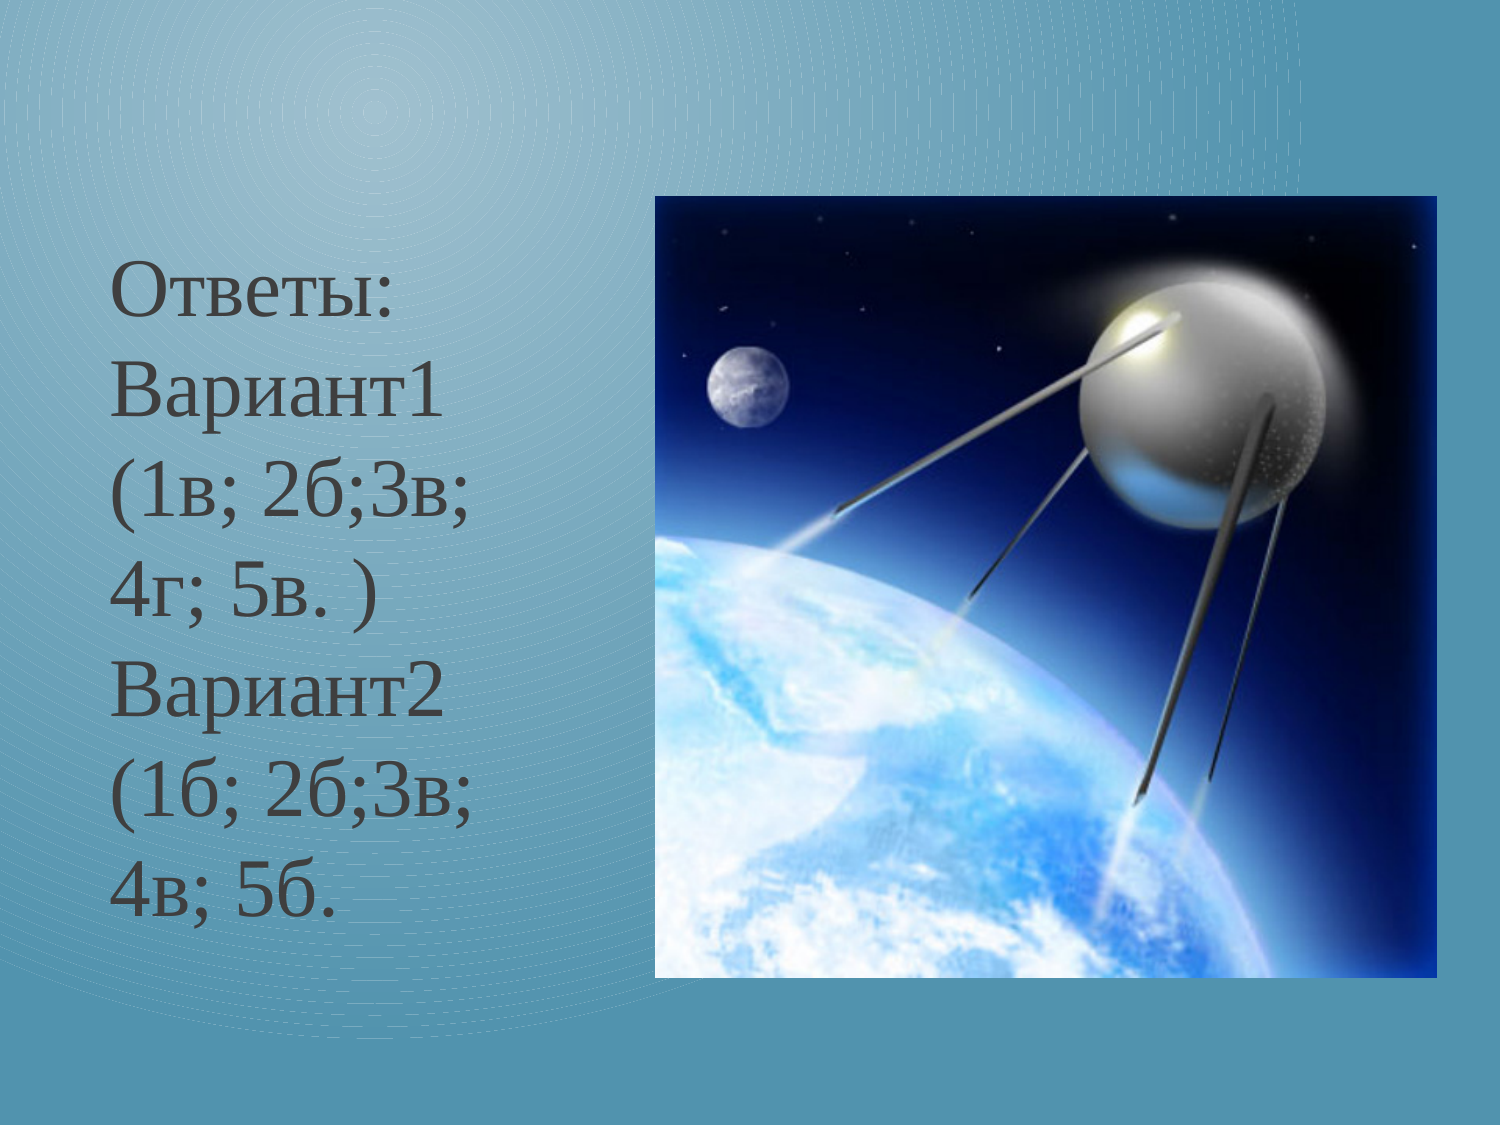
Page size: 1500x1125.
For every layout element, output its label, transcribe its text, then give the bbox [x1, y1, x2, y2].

picture [655, 196, 1437, 978]
text_box Ответы: Вариант1 (1в; 2б;3в; 4г; 5в. ) Вариант2 (1б; 2б;3в; 4в; 5б. [94, 225, 591, 941]
